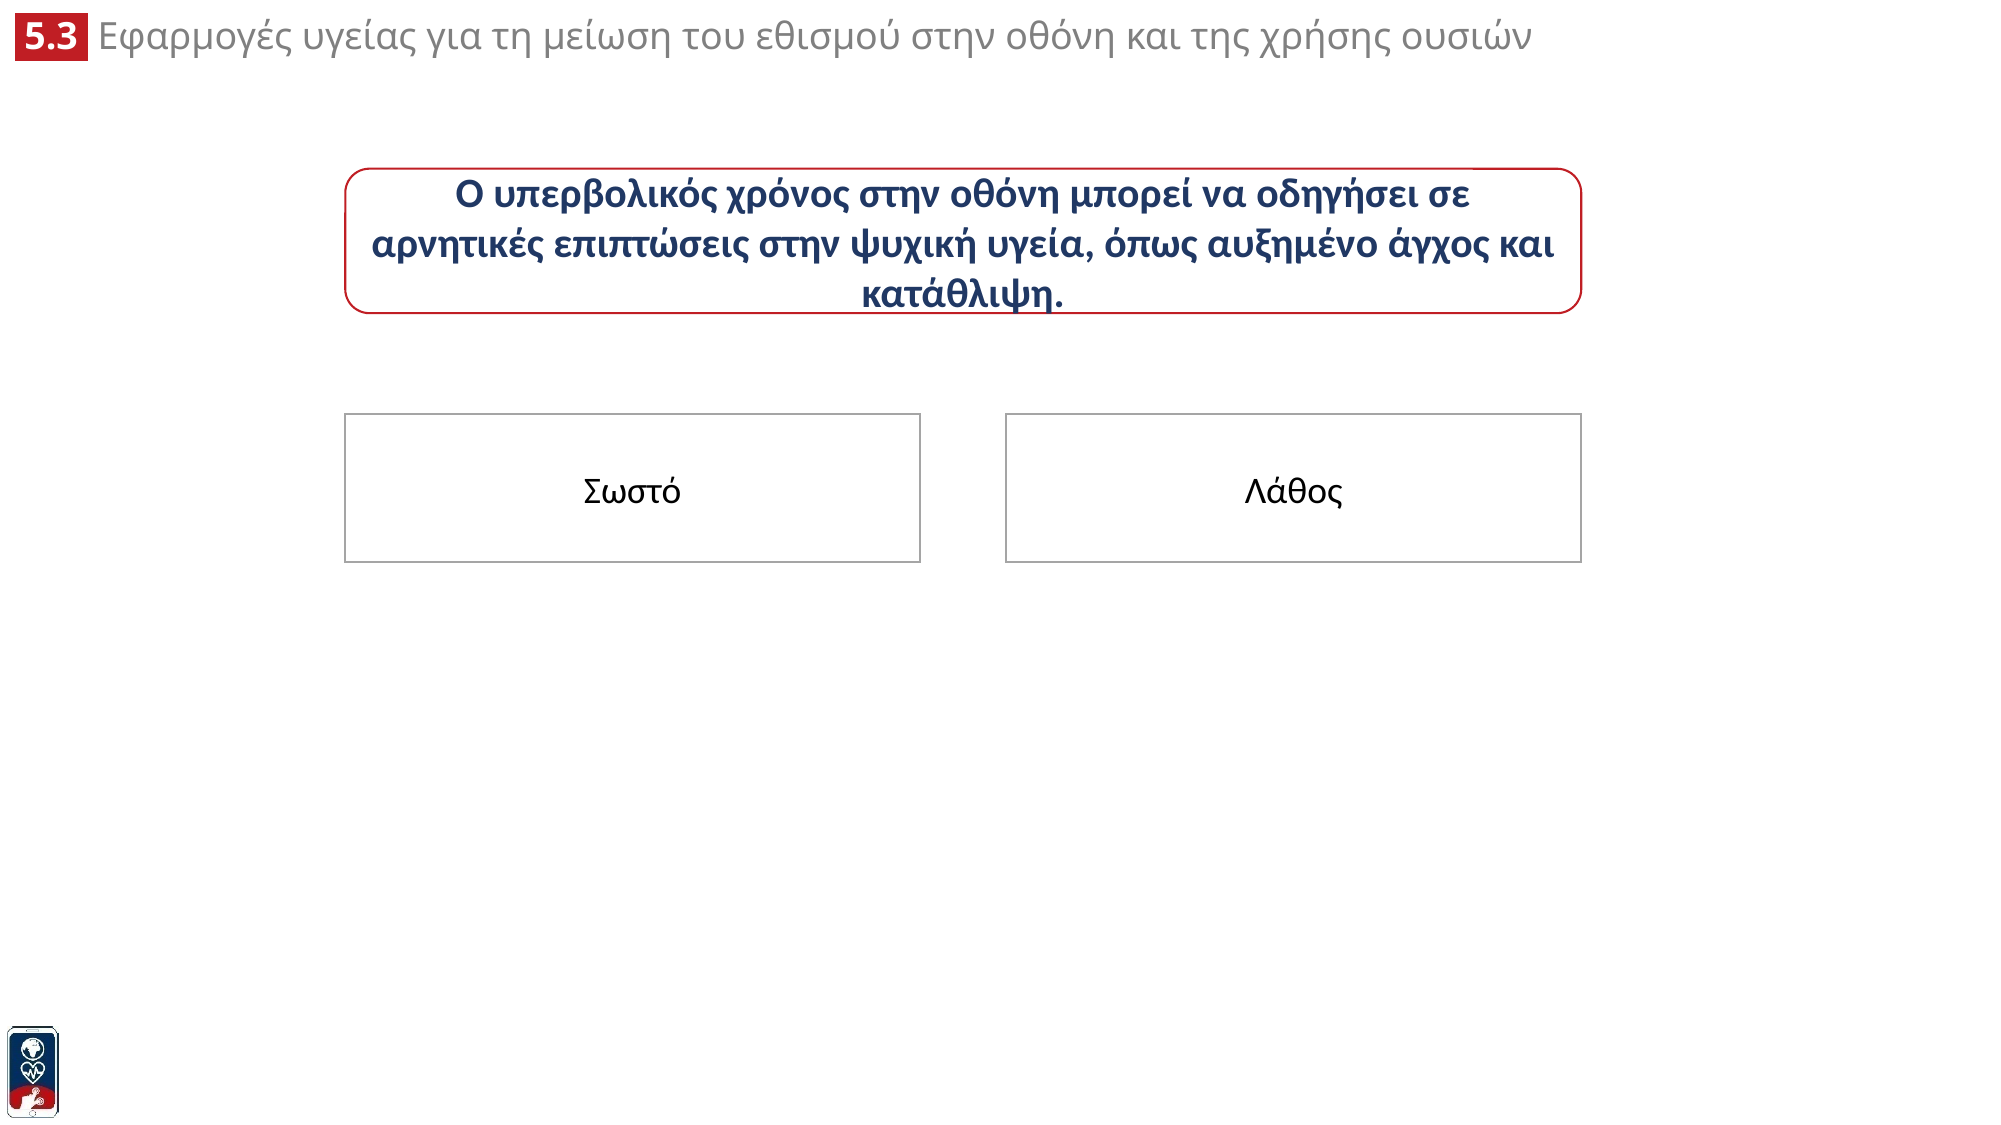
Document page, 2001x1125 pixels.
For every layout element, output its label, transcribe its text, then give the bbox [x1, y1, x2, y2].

text_box Λάθος [1005, 413, 1582, 563]
picture [7, 1026, 59, 1118]
text_box Σωστό [344, 413, 921, 563]
text_box Ο υπερβολικός χρόνος στην οθόνη μπορεί να οδηγήσει σε αρνητικές επιπτώσεις στην ψυχική υγεία, όπως αυξημένο άγχος και κατάθλιψη. [344, 167, 1583, 315]
